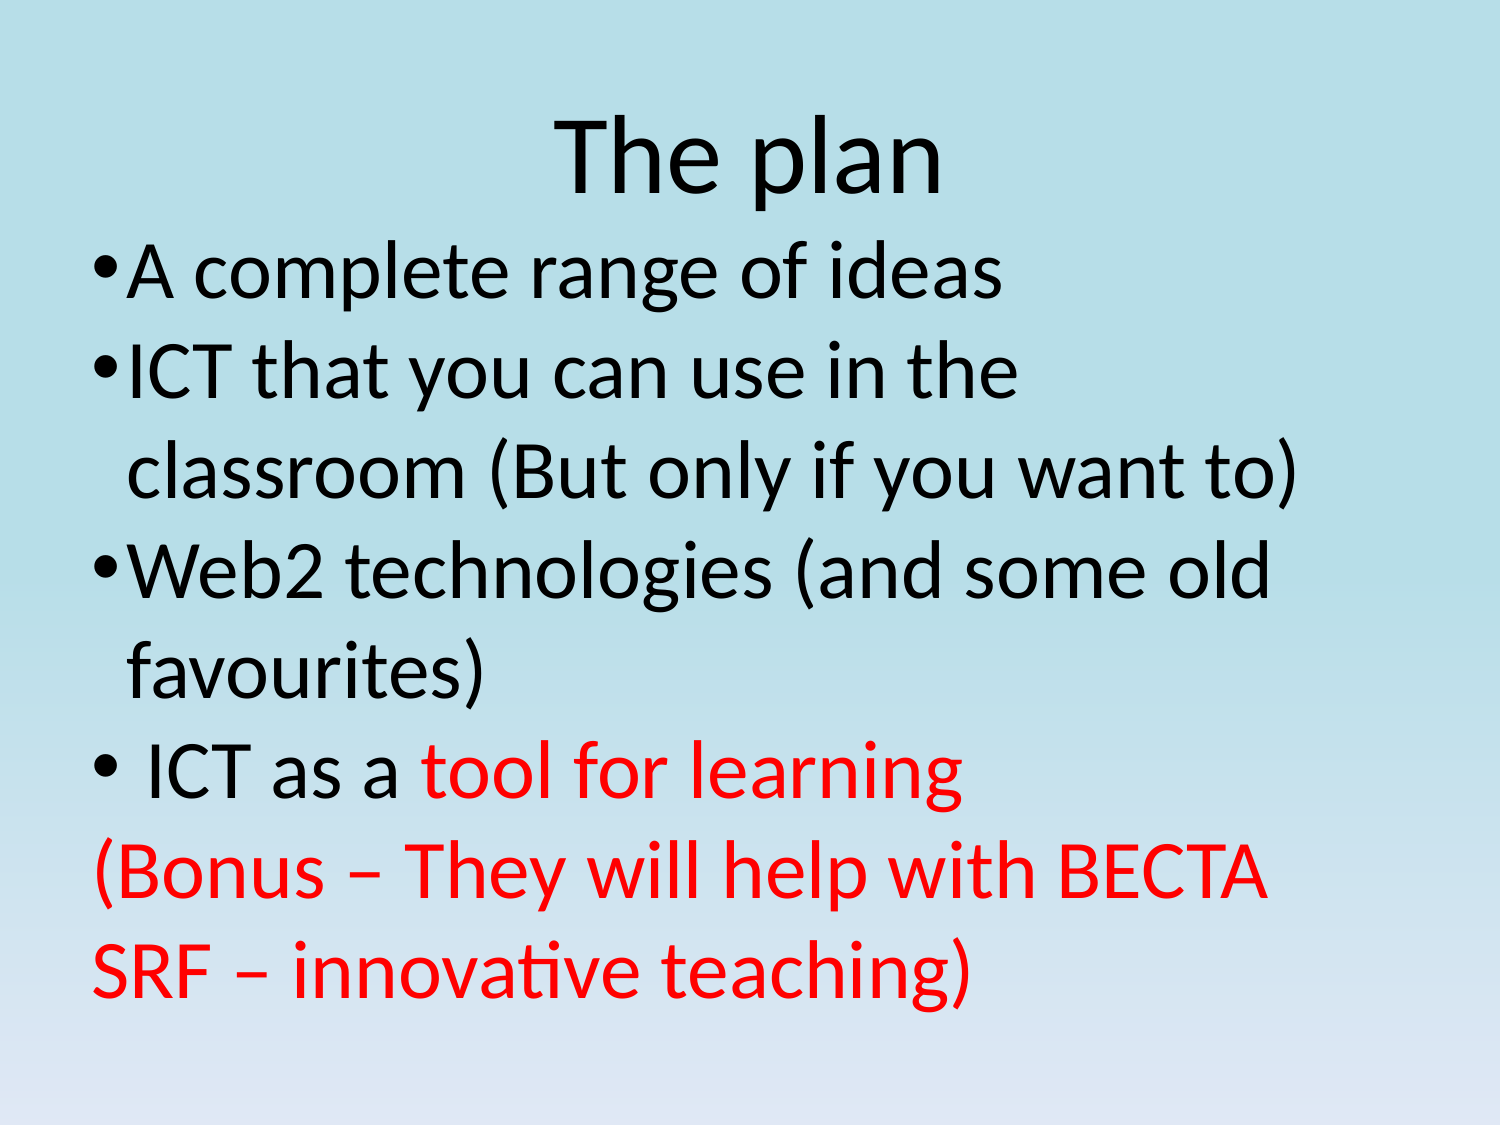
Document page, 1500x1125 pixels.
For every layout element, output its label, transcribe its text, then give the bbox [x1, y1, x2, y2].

text_box A complete range of ideas ICT that you can use in the classroom (But only if you want to) Web2 technologies (and some old favourites) ICT as a tool for learning (Bonus – They will help with BECTA SRF – innovative teaching) [76, 207, 1366, 1023]
text_box The plan [112, 73, 1388, 223]
